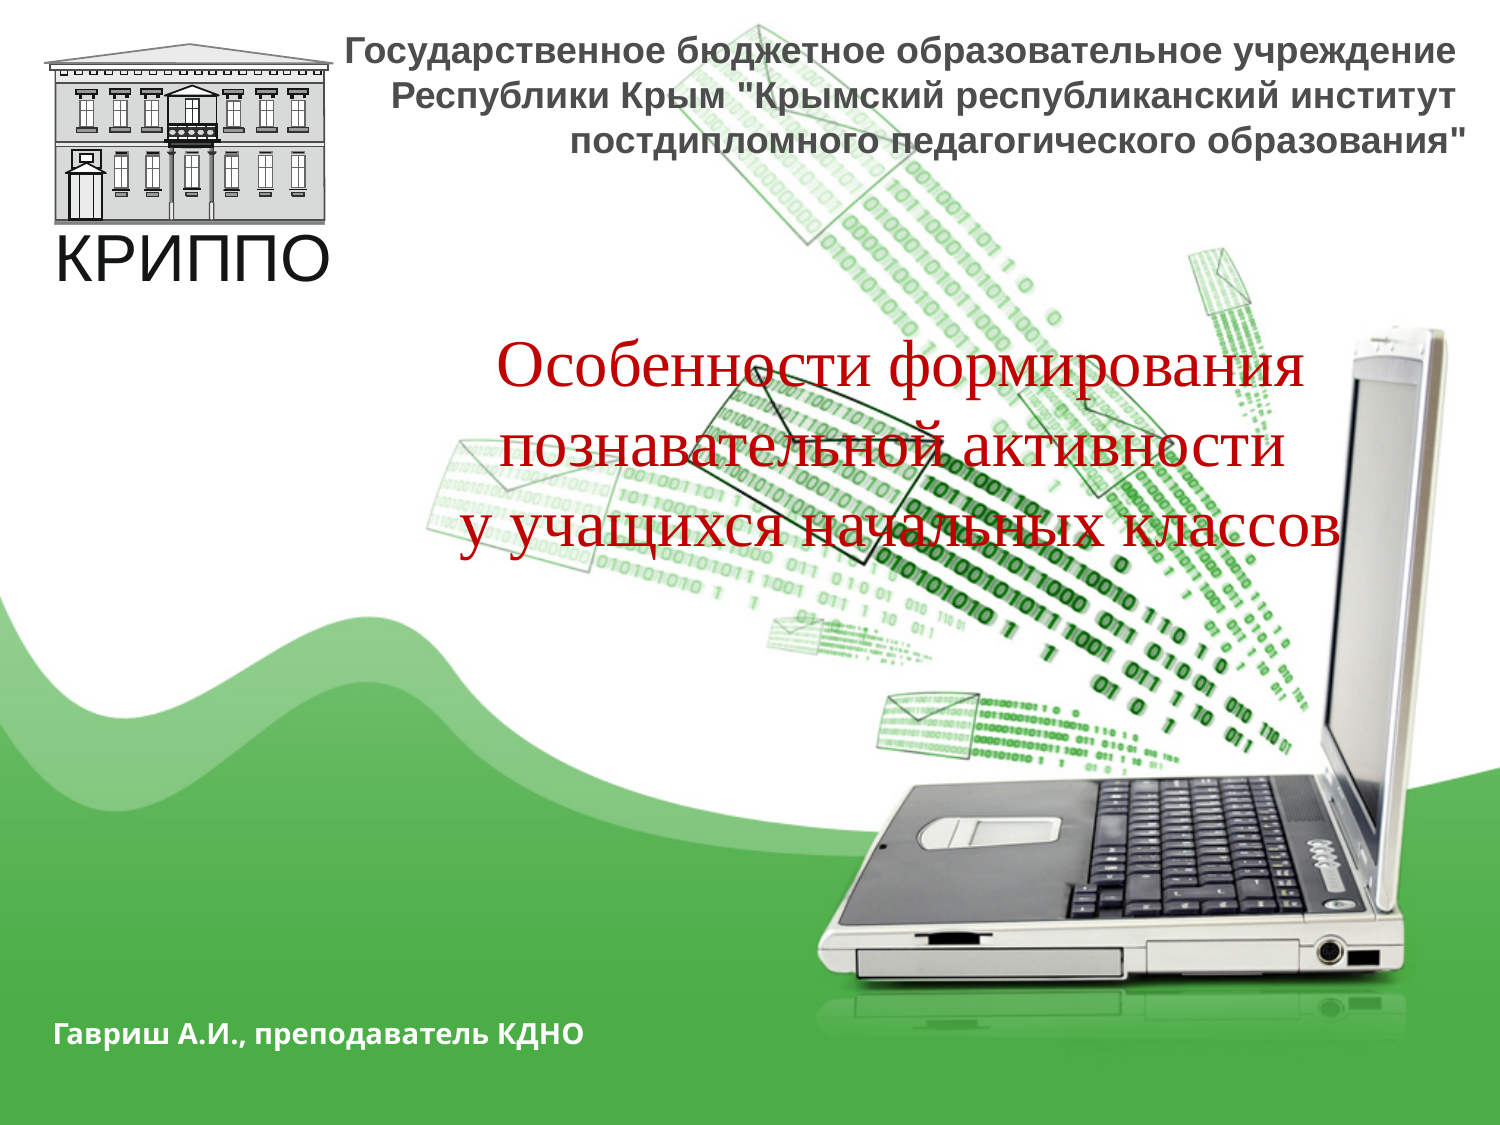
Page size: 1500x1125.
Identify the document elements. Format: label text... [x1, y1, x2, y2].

text_box Государственное бюджетное образовательное учреждение Республики Крым "Крымский республиканский институт постдипломного педагогического образования" [301, 19, 1483, 169]
subtitle Гавриш А.И., преподаватель КДНО [37, 1007, 1313, 1125]
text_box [43, 42, 334, 283]
picture [0, 0, 1500, 1125]
title Особенности формирования познавательной активности у учащихся начальных классов [410, 187, 1393, 693]
